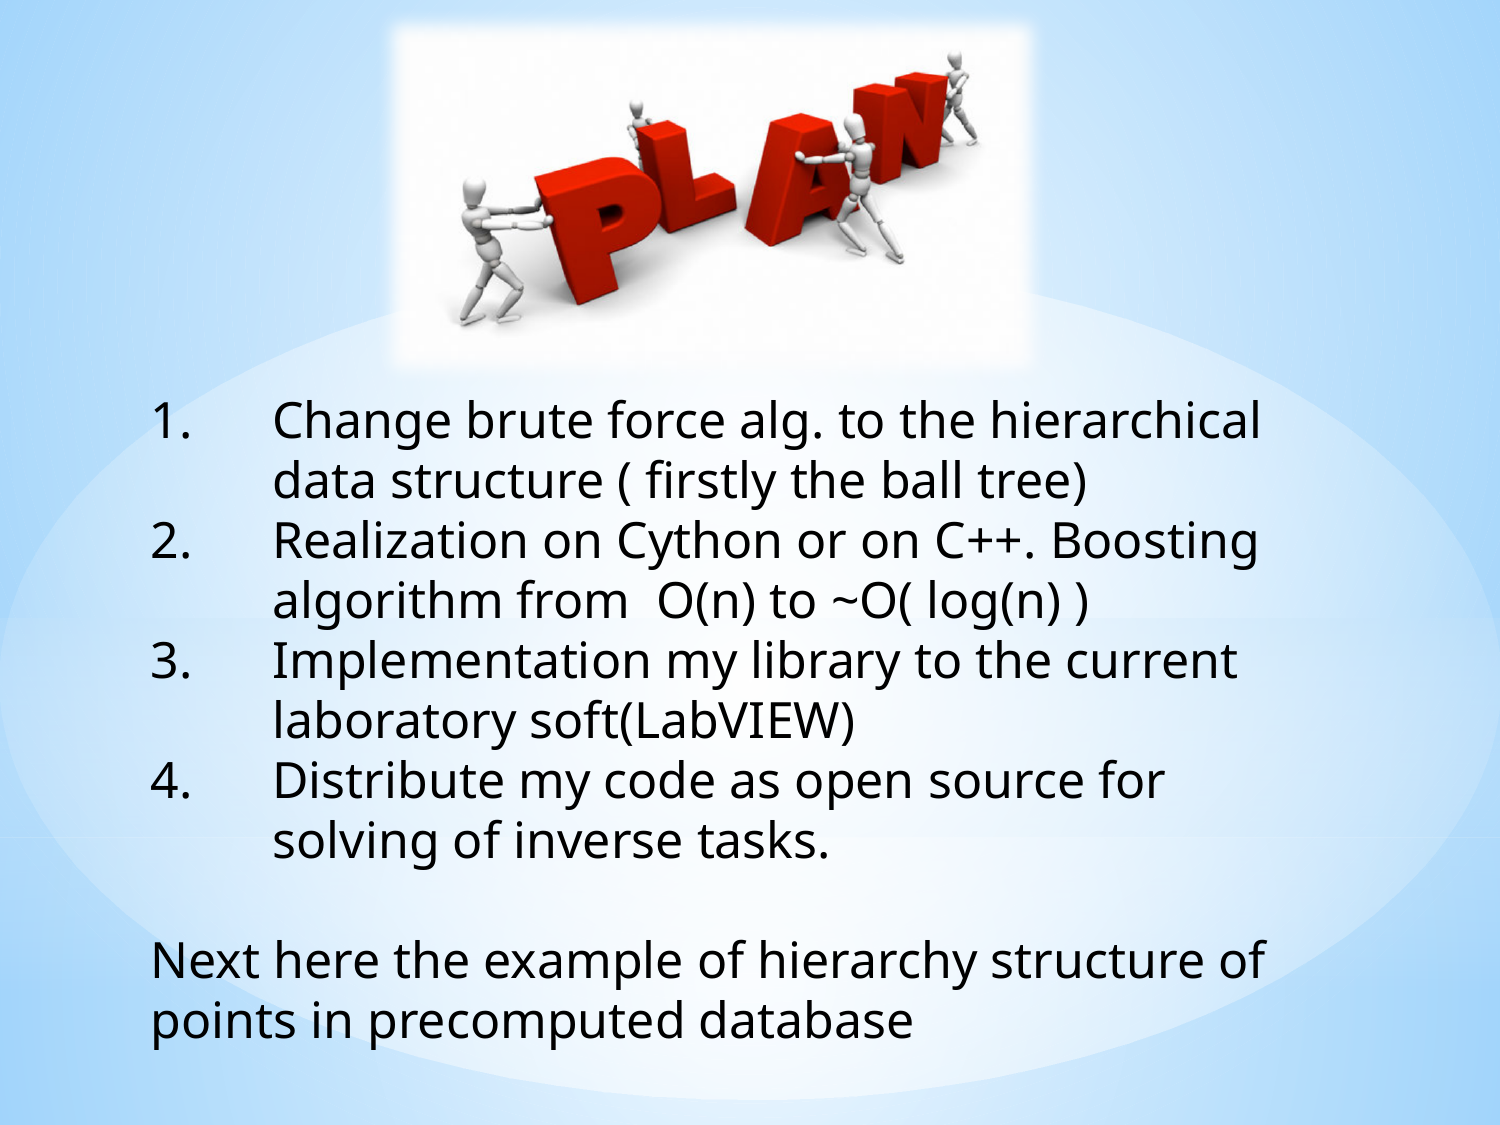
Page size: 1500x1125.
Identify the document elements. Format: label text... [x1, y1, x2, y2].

text_box Change brute force alg. to the hierarchical data structure ( firstly the ball tree) Realization on Cython or on C++. Boosting algorithm from O(n) to ~O( log(n) ) Implementation my library to the current laboratory soft(LabVIEW) Distribute my code as open source for solving of inverse tasks. Next here the example of hierarchy structure of points in precomputed database [135, 380, 1288, 1056]
picture [373, 5, 1050, 387]
